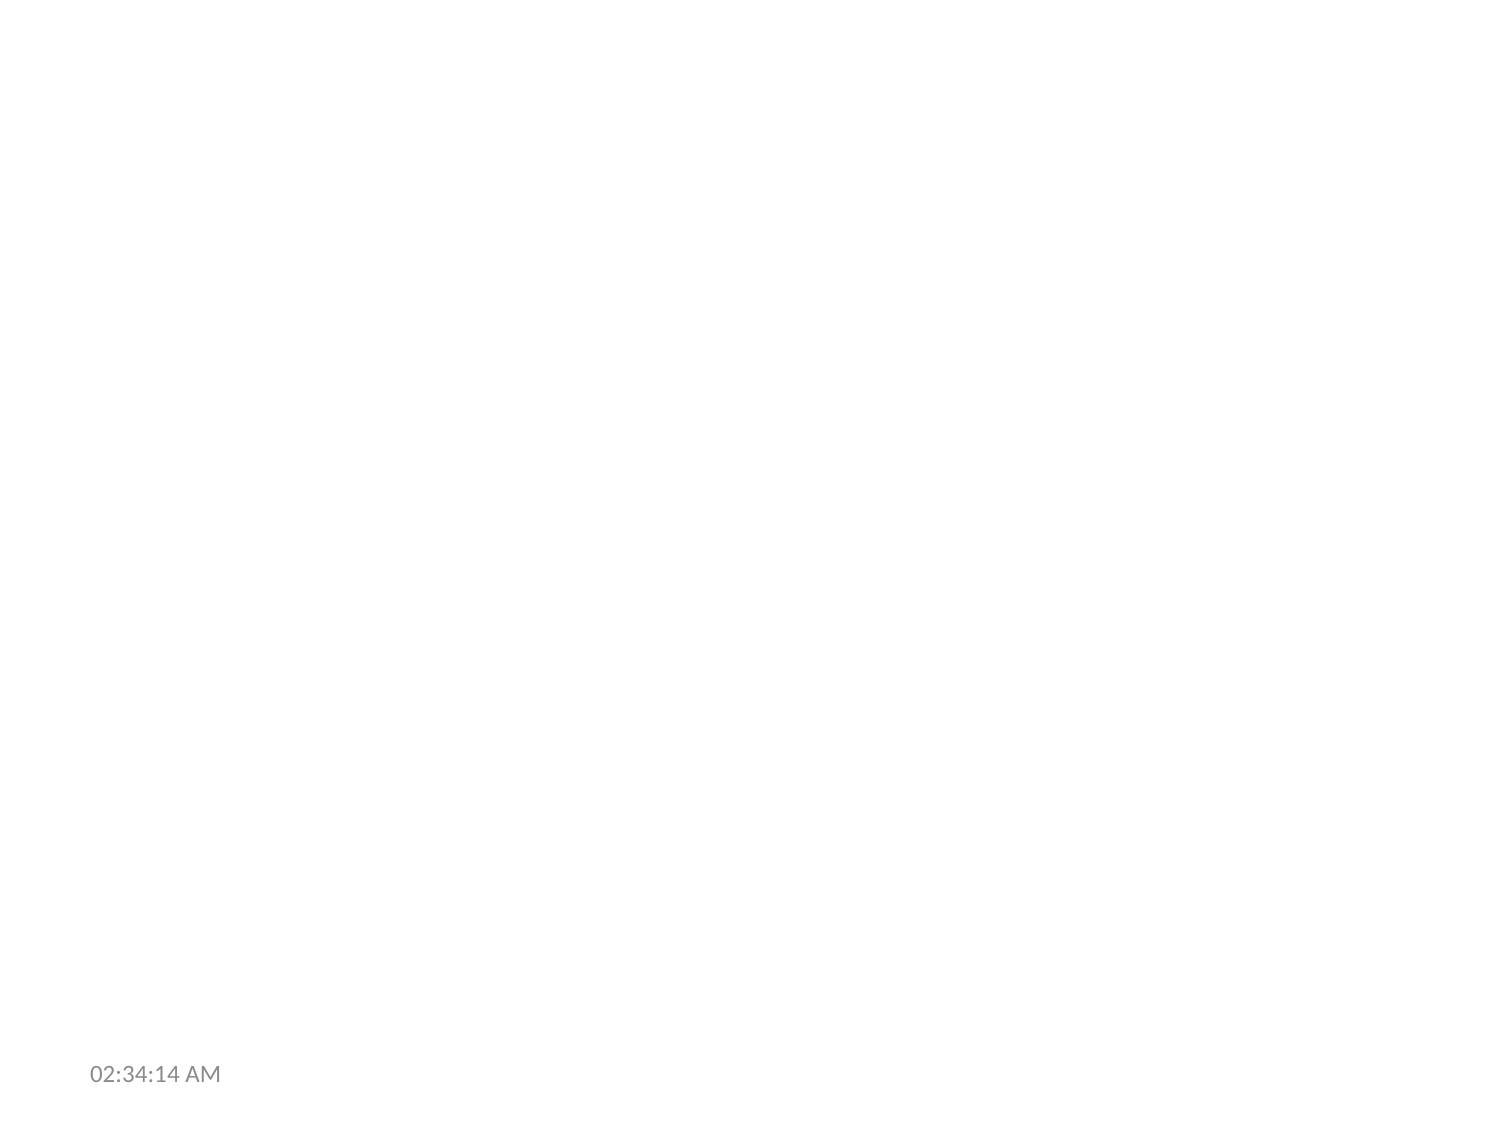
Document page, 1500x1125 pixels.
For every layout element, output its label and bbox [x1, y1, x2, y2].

slide_number [75, 1042, 425, 1103]
